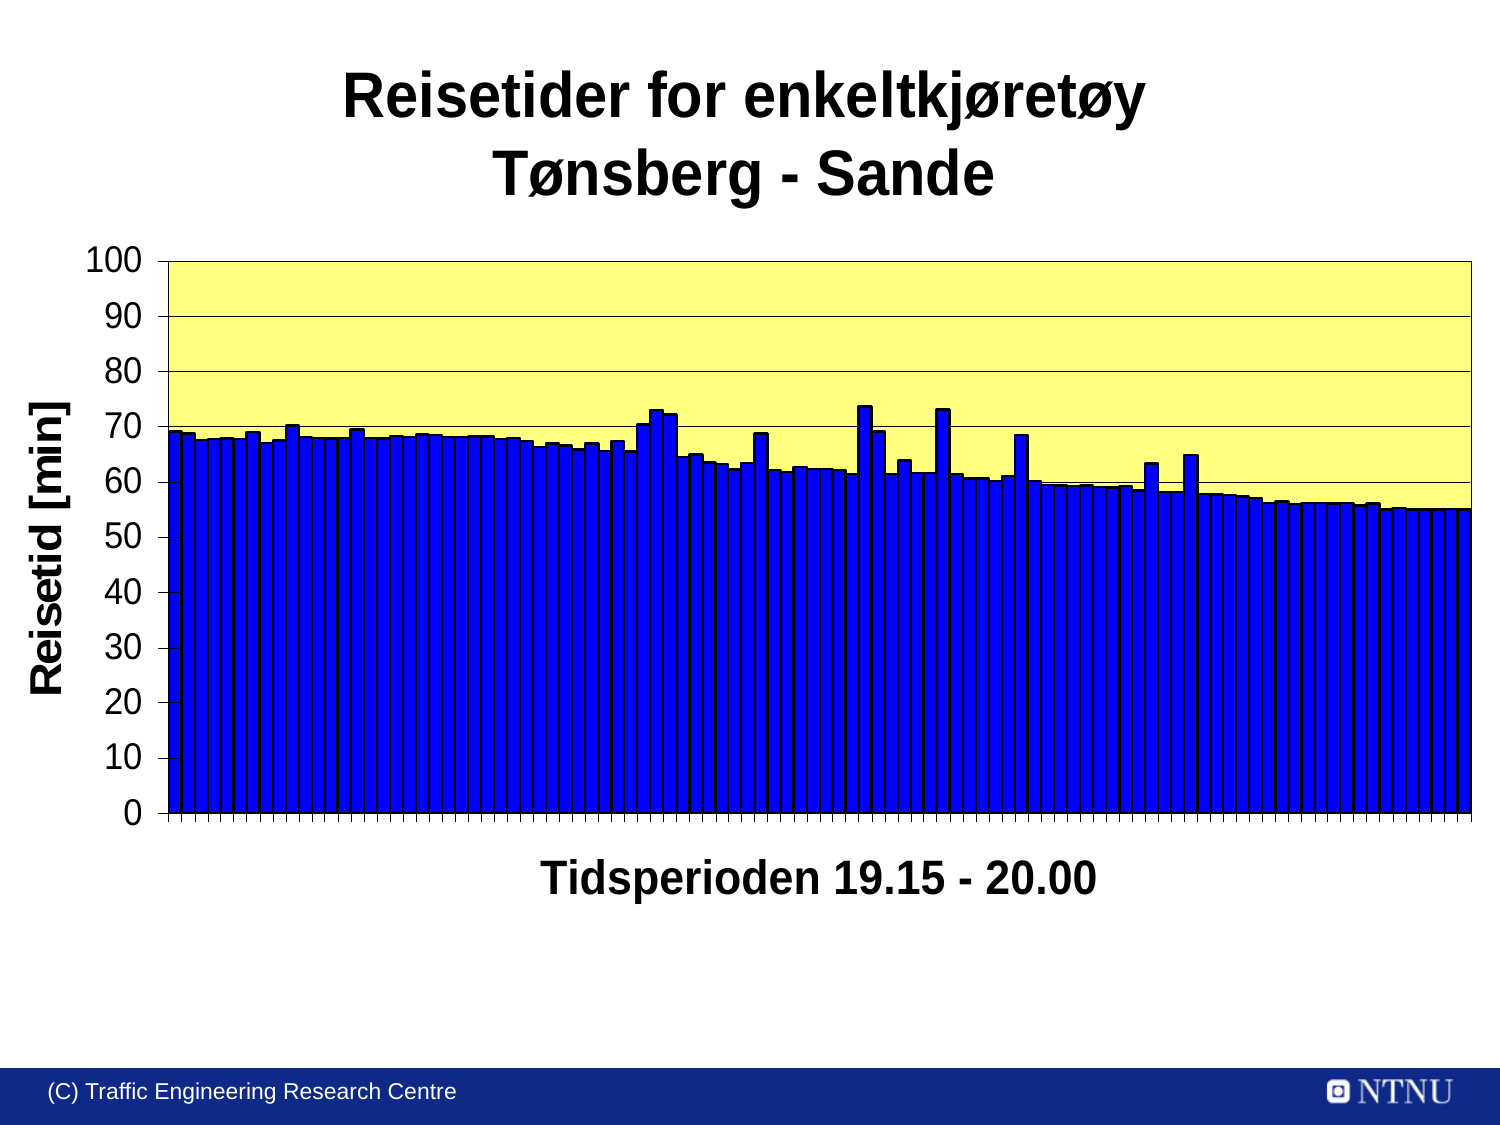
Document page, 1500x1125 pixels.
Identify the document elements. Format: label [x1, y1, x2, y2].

picture [0, 30, 1489, 933]
picture [0, 1068, 1500, 1125]
